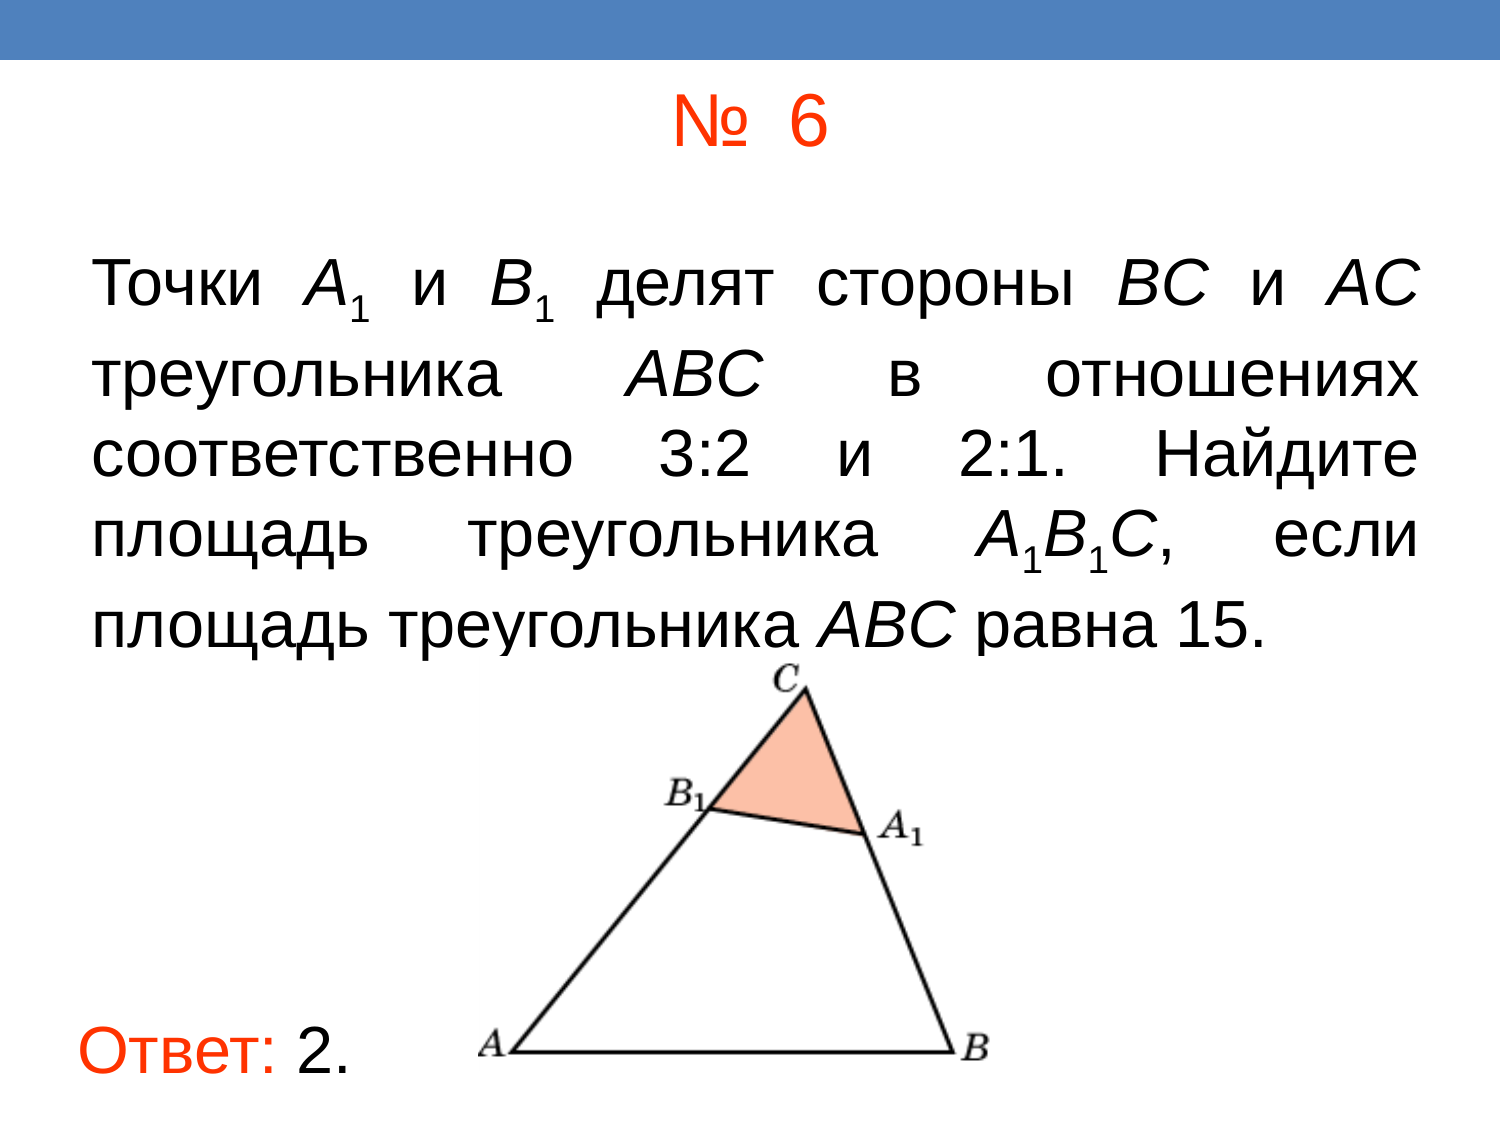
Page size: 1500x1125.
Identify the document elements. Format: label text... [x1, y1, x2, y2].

title № 6 [112, 24, 1388, 209]
picture [478, 656, 992, 1071]
text_box Точки A1 и B1 делят стороны BC и AC треугольника ABC в отношениях соответственно 3:2 и 2:1. Найдите площадь треугольника A1B1C, если площадь треугольника ABC равна 15. [76, 231, 1436, 669]
text_box Ответ: 2. [62, 999, 1475, 1095]
